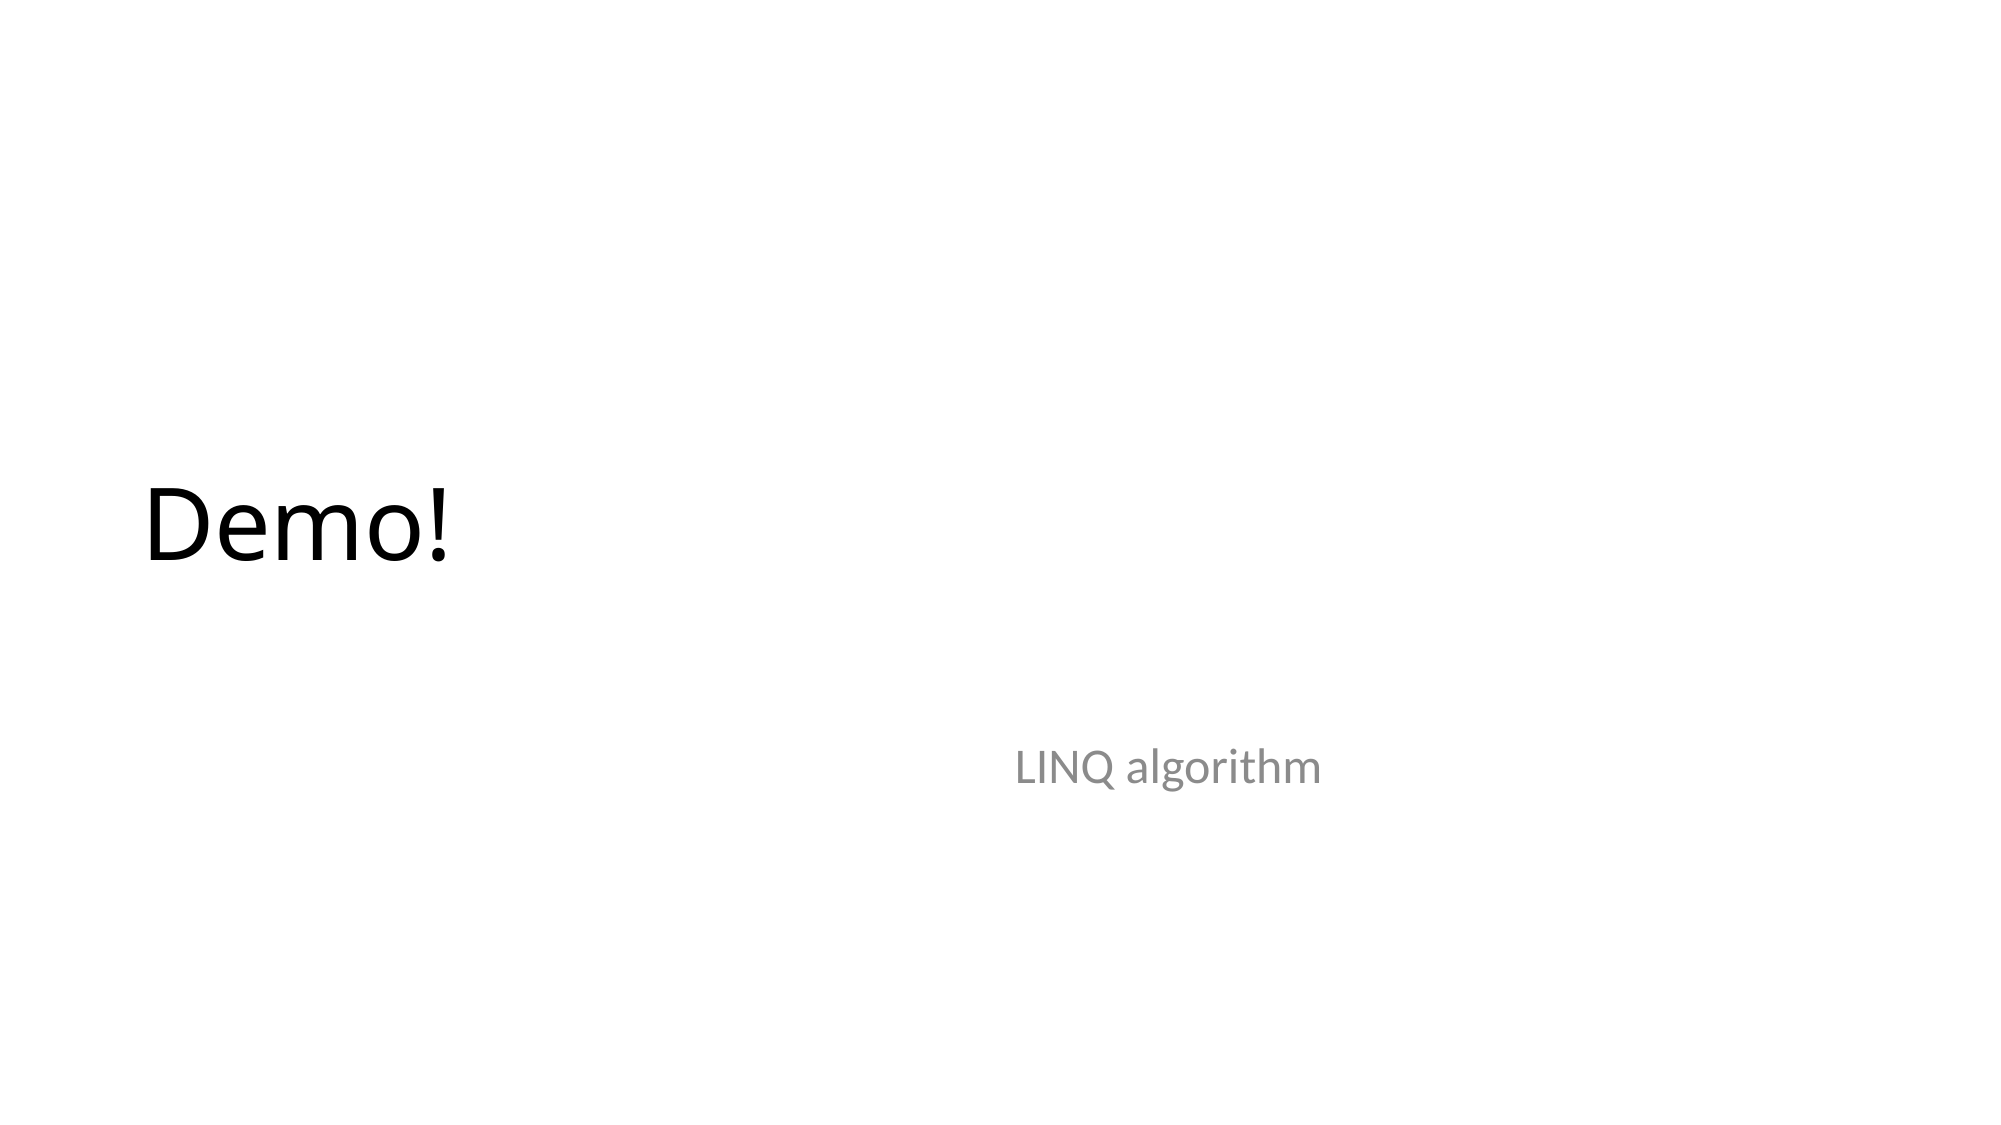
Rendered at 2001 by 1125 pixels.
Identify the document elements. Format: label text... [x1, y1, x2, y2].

list LINQ algorithm [999, 732, 1850, 962]
title Demo! [126, 464, 1826, 590]
